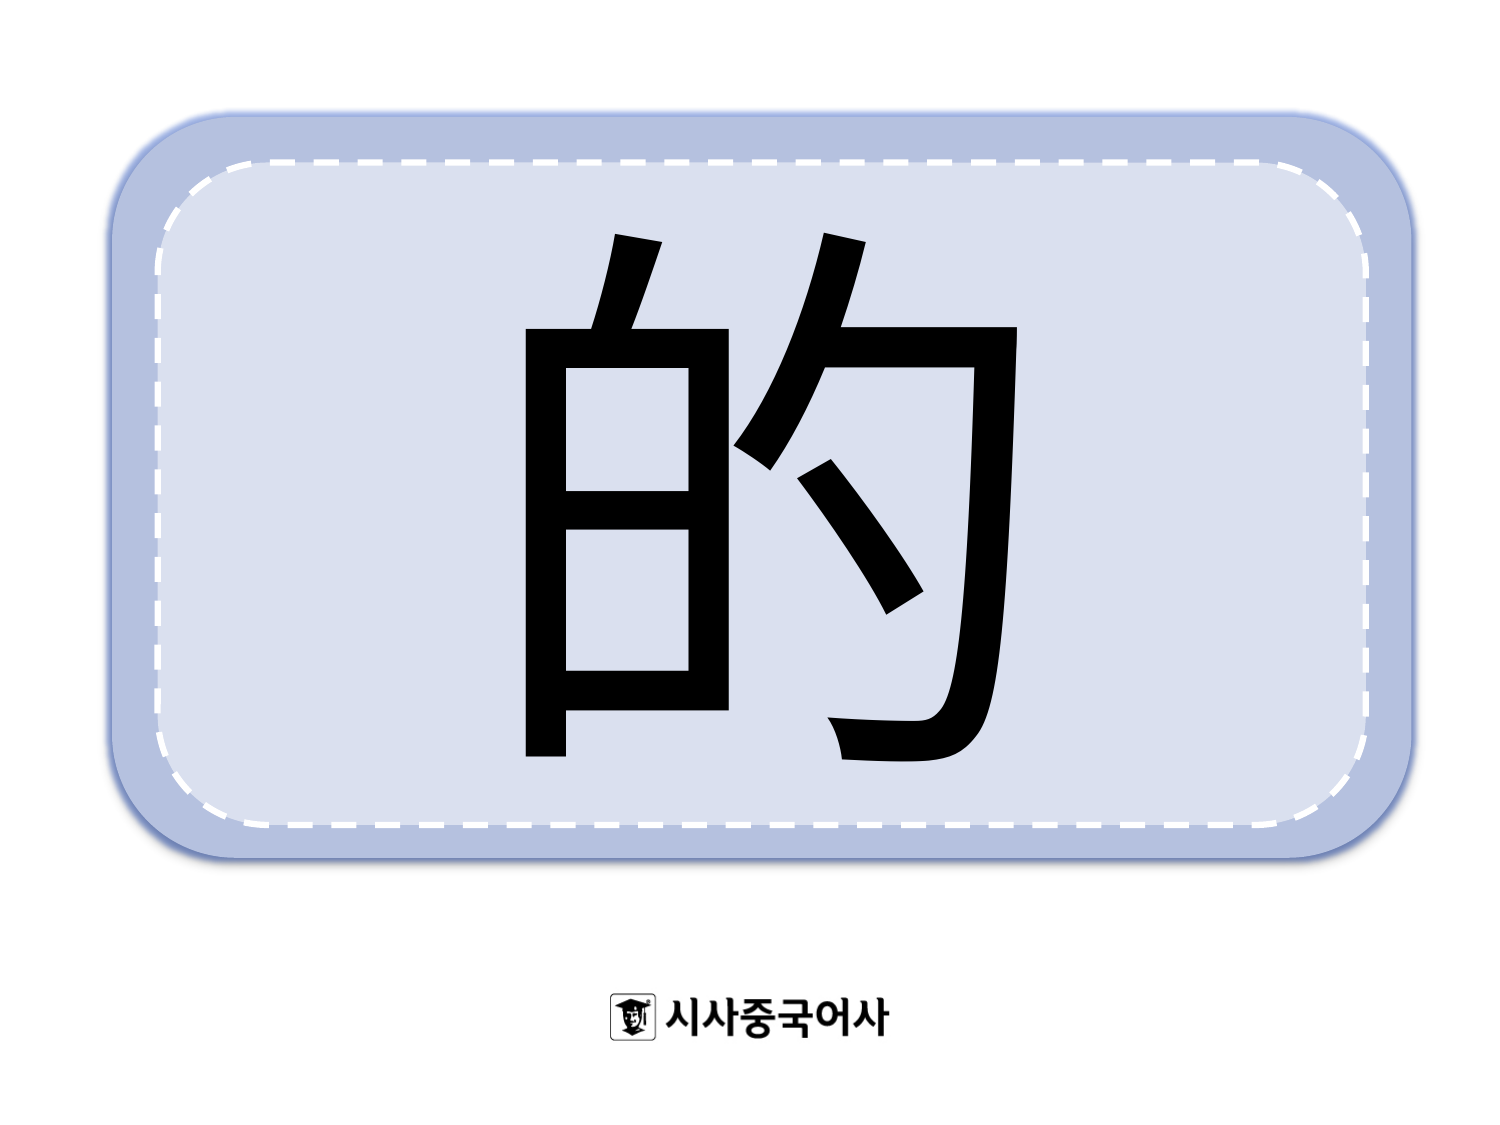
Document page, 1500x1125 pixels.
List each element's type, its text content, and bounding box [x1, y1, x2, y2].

text_box 的 [162, 160, 1371, 824]
picture [602, 987, 898, 1047]
